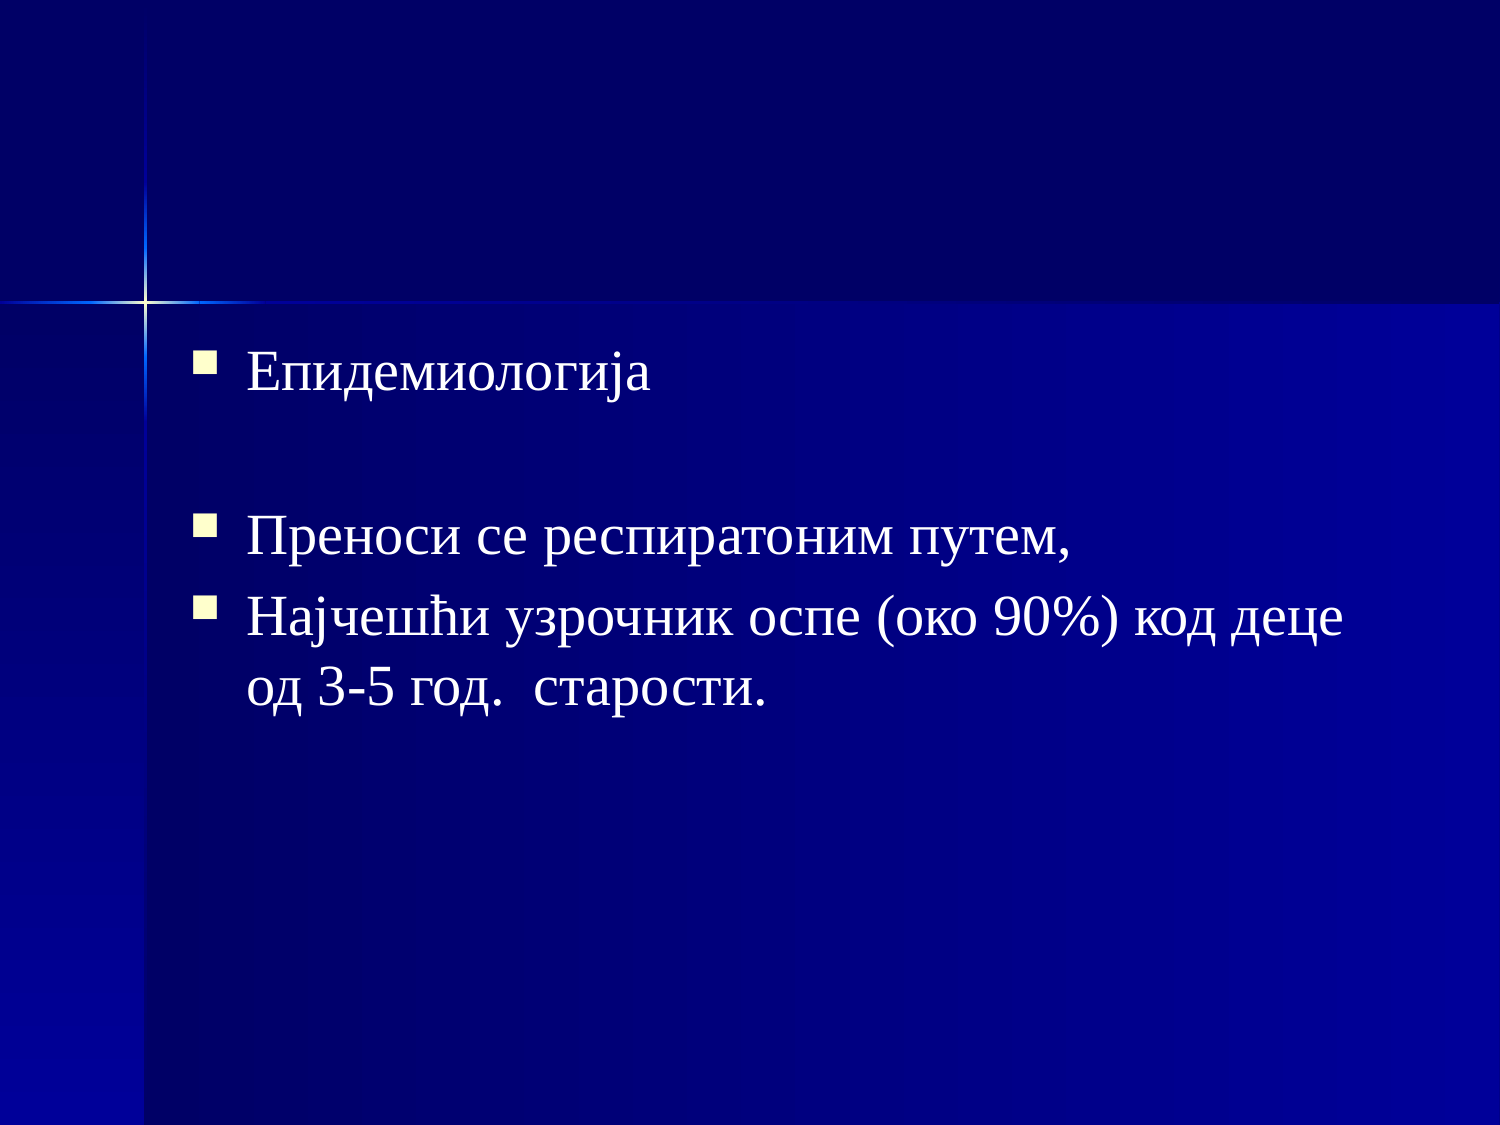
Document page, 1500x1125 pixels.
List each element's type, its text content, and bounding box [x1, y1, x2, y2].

list Епидемиологија Преноси се респиратоним путем, Најчешћи узрочник оспе (око 90%) код деце од 3-5 год. старости. [174, 324, 1413, 1001]
